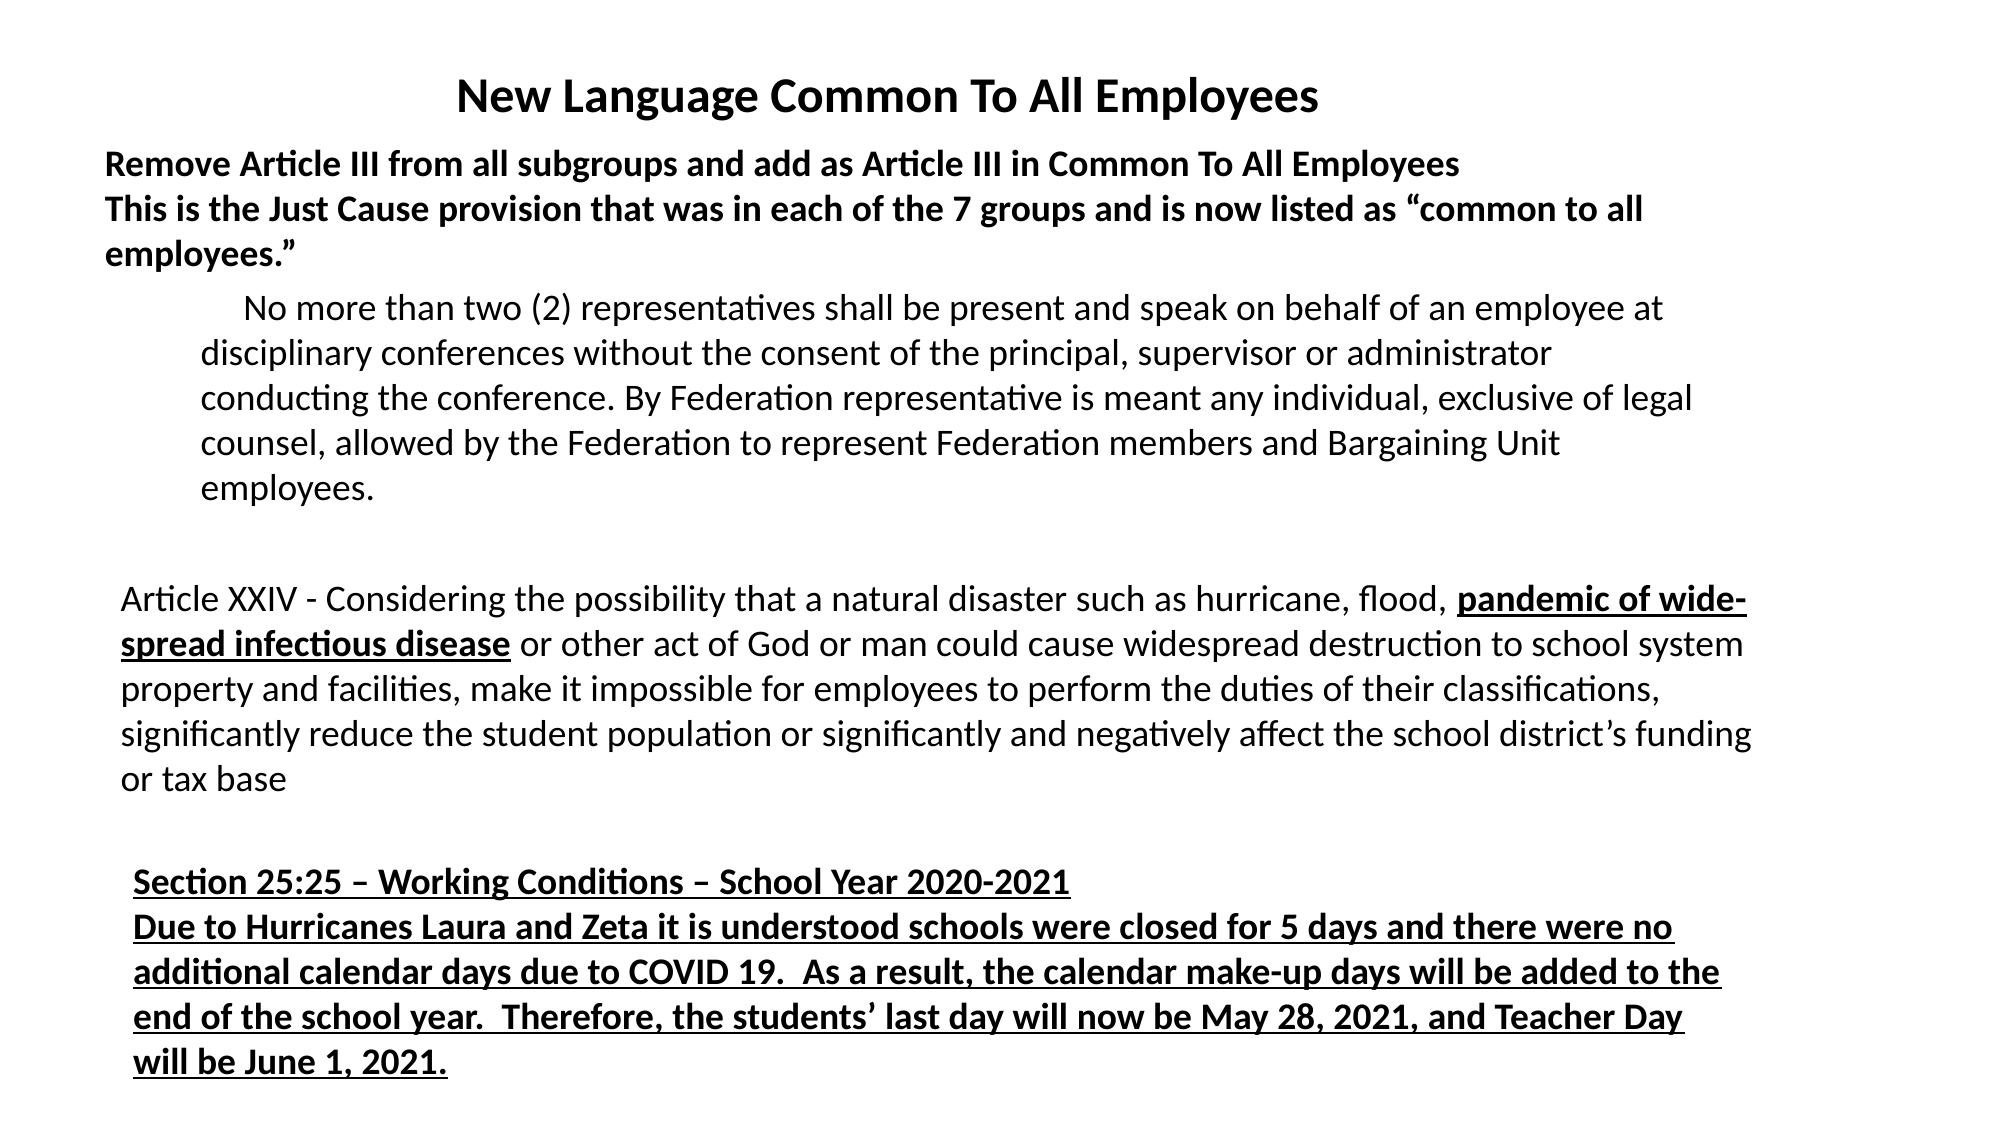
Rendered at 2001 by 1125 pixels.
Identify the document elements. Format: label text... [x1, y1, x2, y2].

text_box New Language Common To All Employees [441, 55, 1369, 131]
text_box Article XXIV - Considering the possibility that a natural disaster such as hurricane, flood, pandemic of wide-spread infectious disease or other act of God or man could cause widespread destruction to school system property and facilities, make it impossible for employees to perform the duties of their classifications, significantly reduce the student population or significantly and negatively affect the school district’s funding or tax base [105, 566, 1801, 807]
text_box Section 25:25 – Working Conditions – School Year 2020-2021 Due to Hurricanes Laura and Zeta it is understood schools were closed for 5 days and there were no additional calendar days due to COVID 19. As a result, the calendar make-up days will be added to the end of the school year. Therefore, the students’ last day will now be May 28, 2021, and Teacher Day will be June 1, 2021. [118, 849, 1764, 1125]
text_box Remove Article III from all subgroups and add as Article III in Common To All Employees This is the Just Cause provision that was in each of the 7 groups and is now listed as “common to all employees.” [89, 131, 1814, 275]
text_box No more than two (2) representatives shall be present and speak on behalf of an employee at disciplinary conferences without the consent of the principal, supervisor or administrator conducting the conference. By Federation representative is meant any individual, exclusive of legal counsel, allowed by the Federation to represent Federation members and Bargaining Unit employees. [19, 275, 1910, 515]
